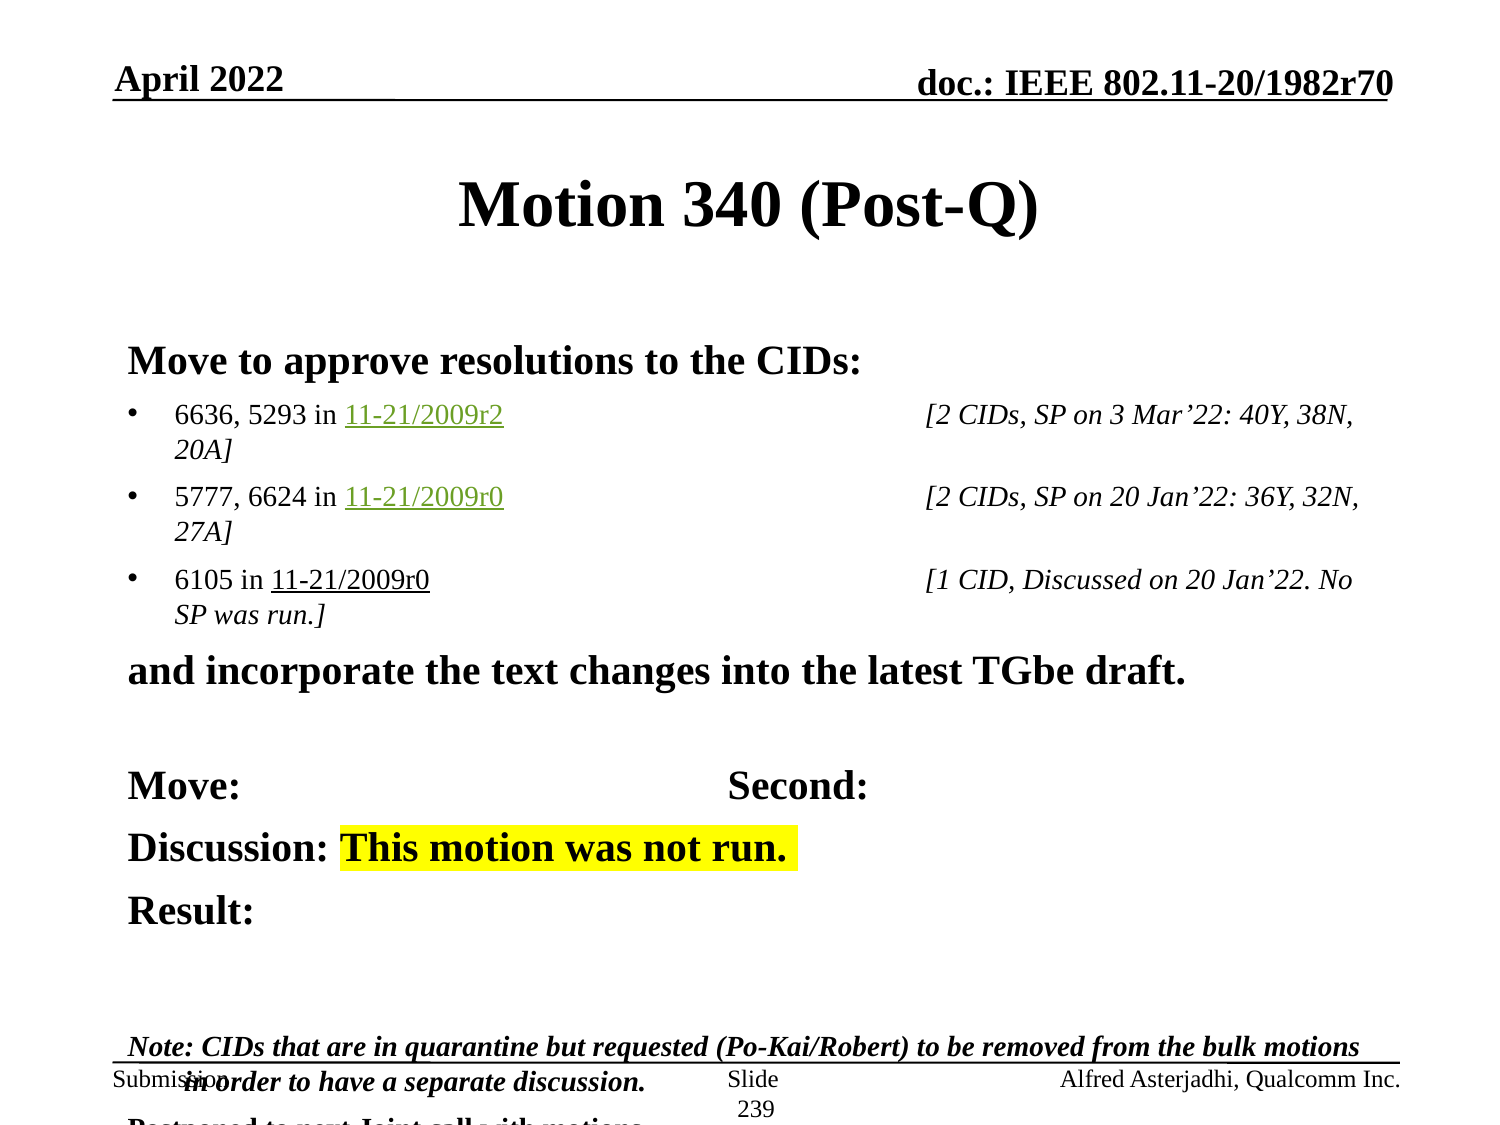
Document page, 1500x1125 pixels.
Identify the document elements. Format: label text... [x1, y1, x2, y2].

slide_number Slide 239 [712, 1061, 800, 1123]
title Motion 340 (Post-Q) [112, 112, 1388, 288]
list Move to approve resolutions to the CIDs: 6636, 5293 in 11-21/2009r2 [2 CIDs, SP on 3 Mar’22: 40Y, 38N, 20A] 5777, 6624 in 11-21/2009r0 [2 CIDs, SP on 20 Jan’22: 36Y, 32N, 27A] 6105 in 11-21/2009r0 [1 CID, Discussed on 20 Jan’22. No SP was run.] and incorporate the text changes into the latest TGbe draft. Move: Second: Discussion: This motion was not run. Result: Note: CIDs that are in quarantine but requested (Po-Kai/Robert) to be removed from the bulk motions in order to have a separate discussion. Postponed to next Joint call with motions. [112, 324, 1388, 1063]
footer Alfred Asterjadhi, Qualcomm Inc. [878, 1061, 1402, 1093]
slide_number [114, 54, 423, 100]
